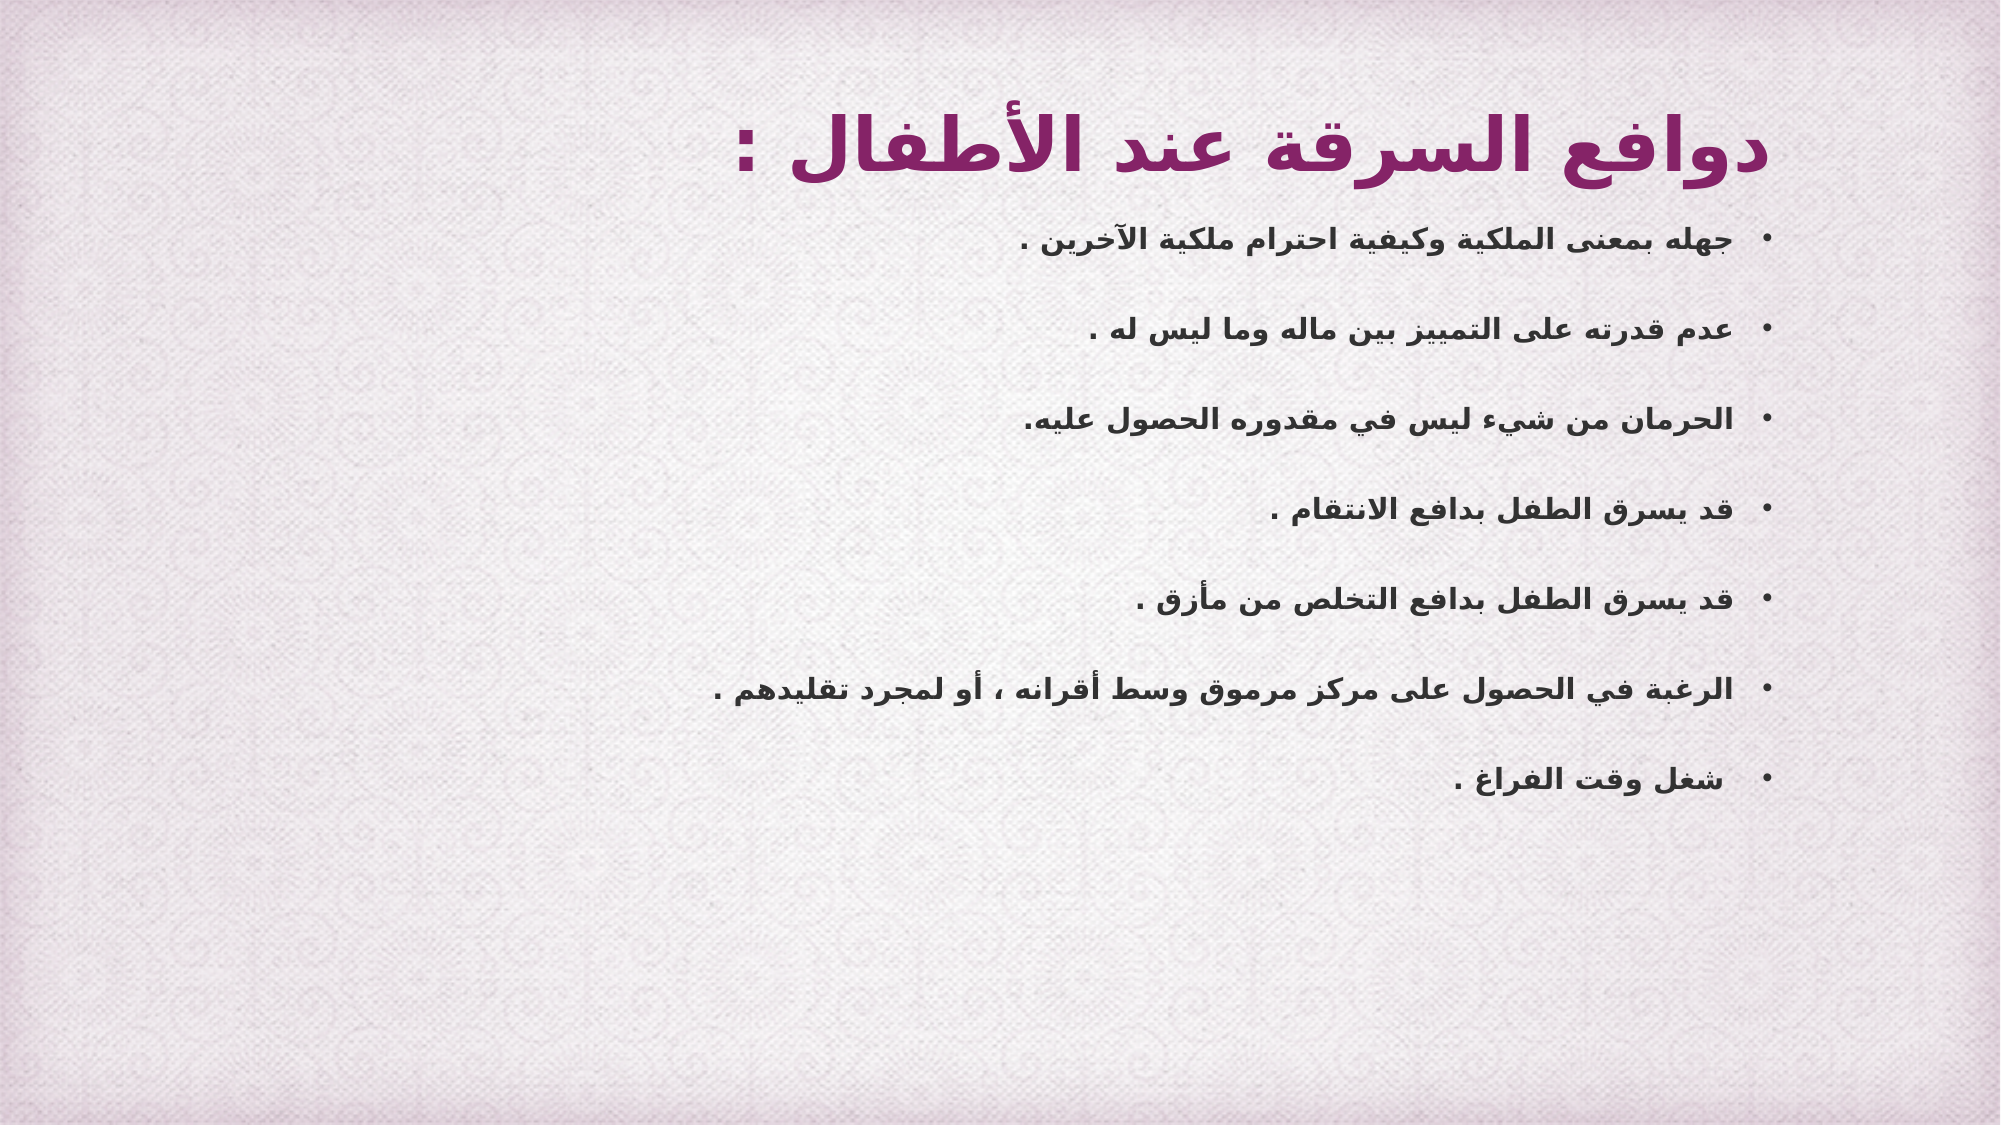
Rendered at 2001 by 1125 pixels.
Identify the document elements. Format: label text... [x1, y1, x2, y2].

picture [0, 0, 2001, 1125]
title دوافع السرقة عند الأطفال : [212, 59, 1788, 195]
list جهله بمعنى الملكية وكيفية احترام ملكية الآخرين . عدم قدرته على التمييز بين ماله وما ليس له . الحرمان من شيء ليس في مقدوره الحصول عليه. قد يسرق الطفل بدافع الانتقام . قد يسرق الطفل بدافع التخلص من مأزق . الرغبة في الحصول على مركز مرموق وسط أقرانه ، أو لمجرد تقليدهم . شغل وقت الفراغ . [172, 195, 1788, 1078]
